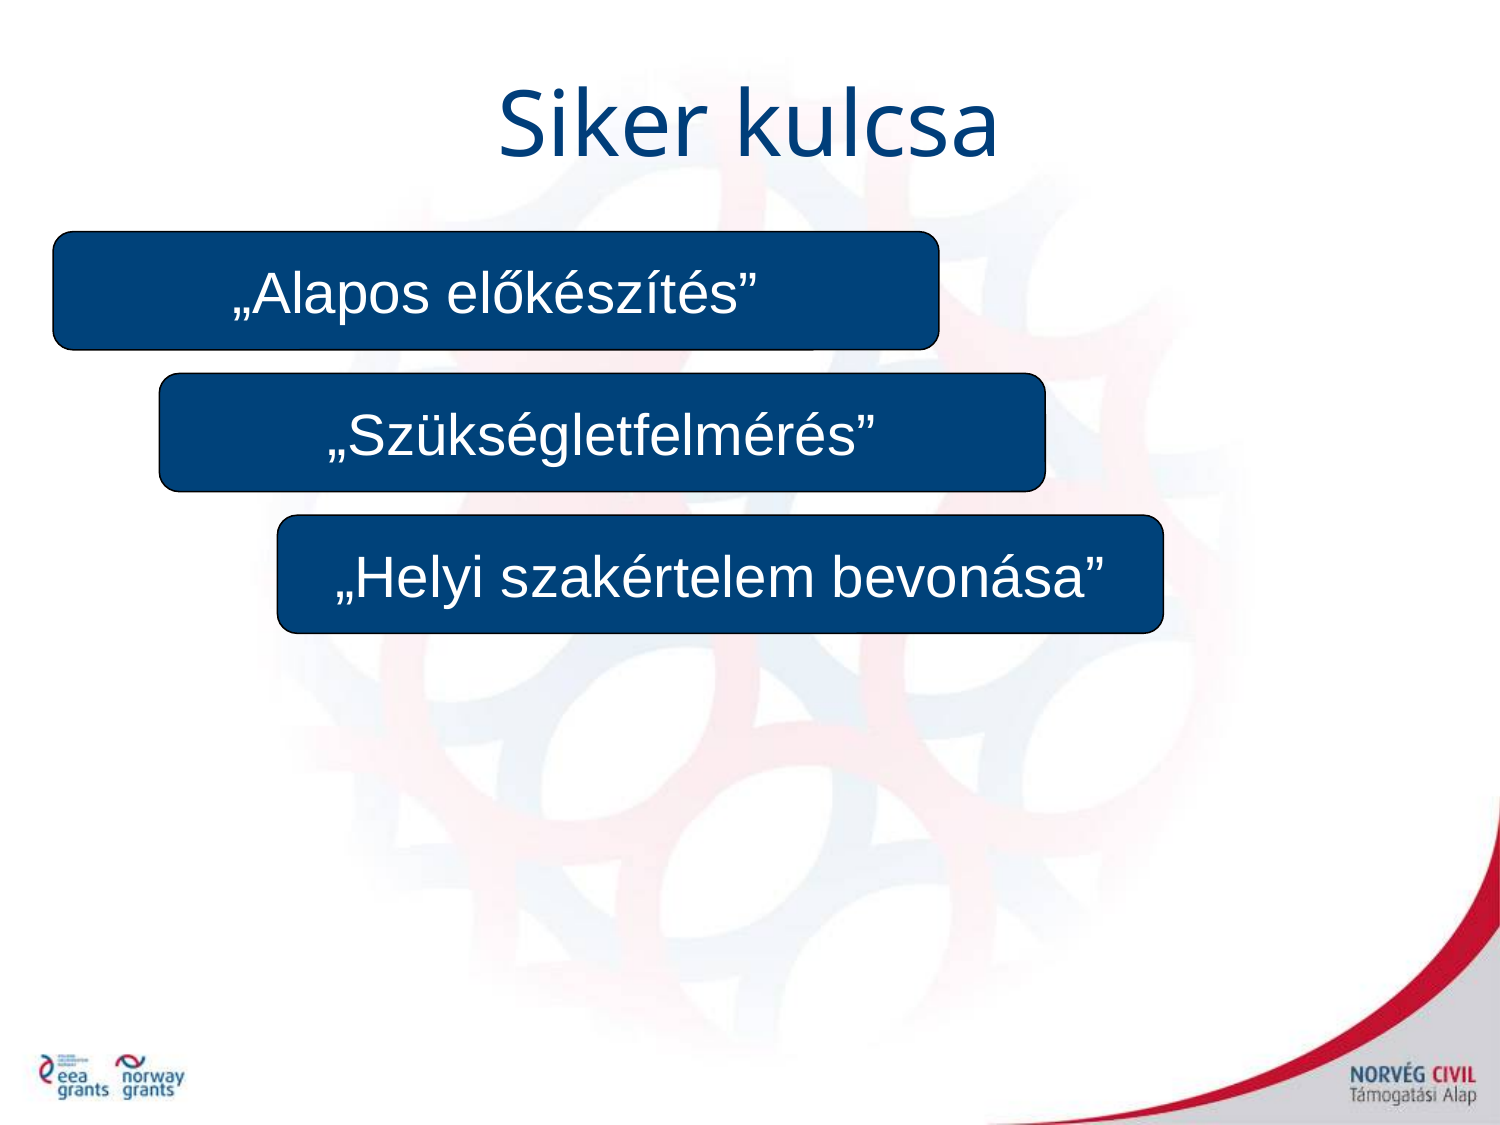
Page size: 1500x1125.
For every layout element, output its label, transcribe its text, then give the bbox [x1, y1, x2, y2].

text_box „Helyi szakértelem bevonása” [277, 515, 1164, 634]
text_box Siker kulcsa [41, 31, 1459, 209]
text_box „Alapos előkészítés” [53, 231, 939, 350]
picture [0, 0, 1500, 1125]
text_box „Szükségletfelmérés” [159, 373, 1046, 492]
